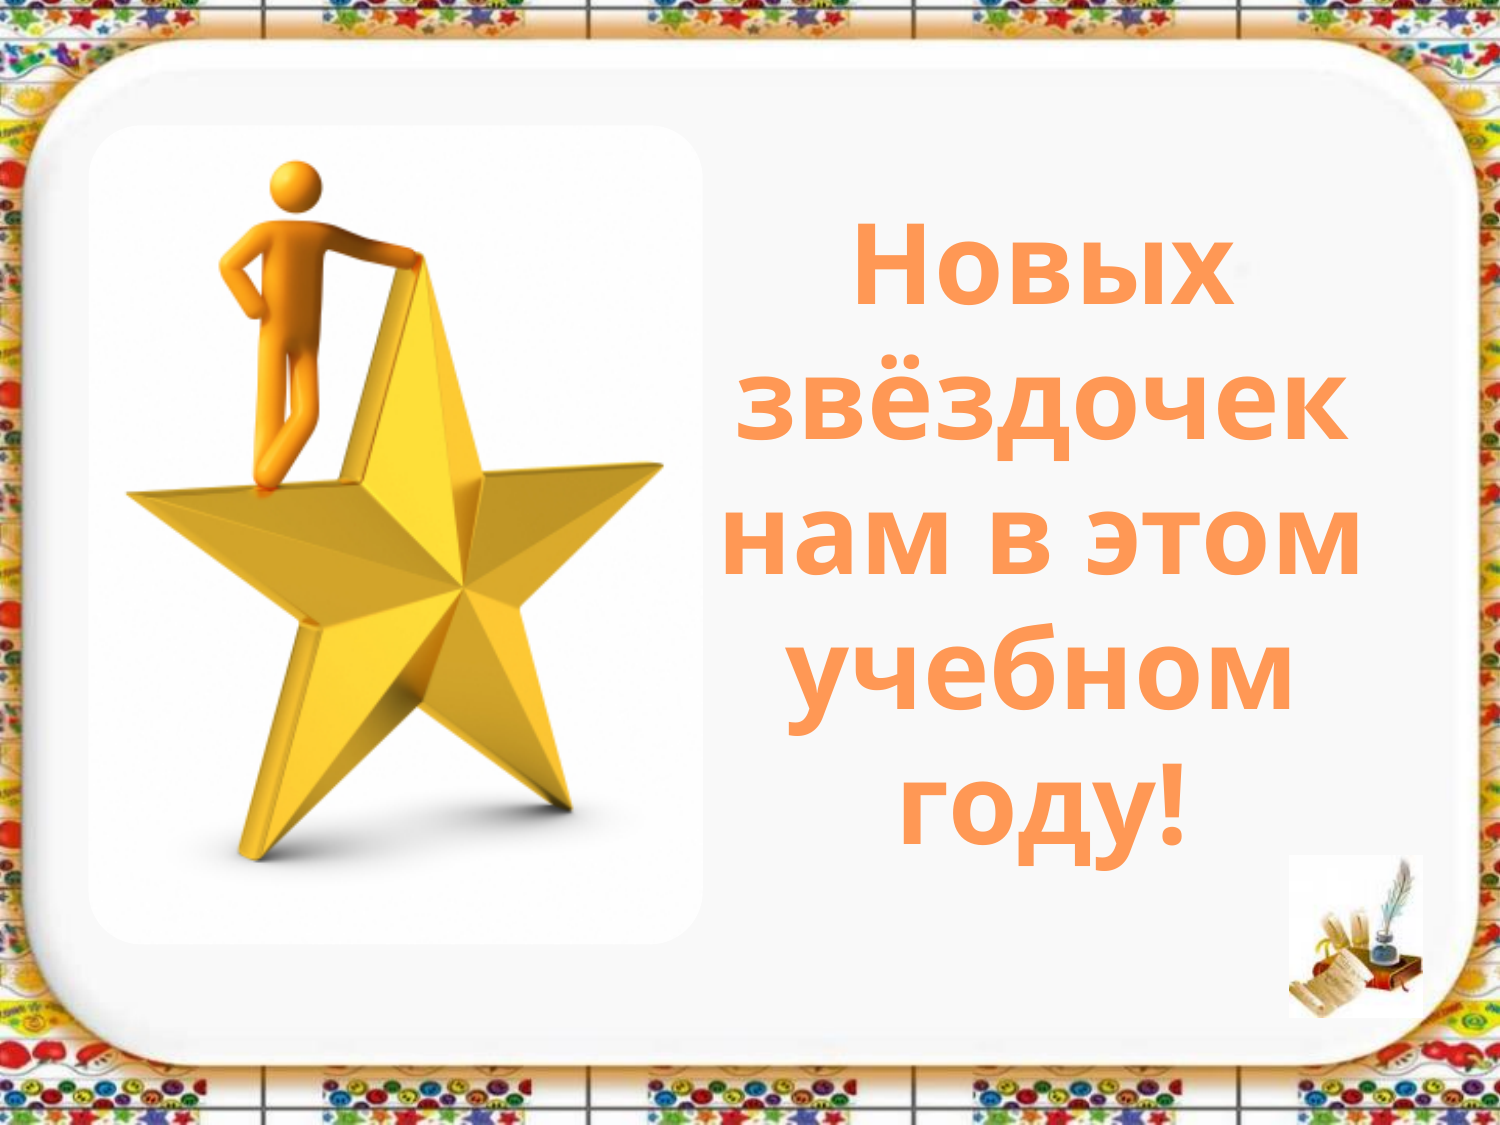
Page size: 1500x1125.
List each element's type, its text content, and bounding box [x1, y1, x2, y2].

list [88, 125, 703, 945]
picture [0, 0, 1500, 1125]
text_box Новых звёздочек нам в этом учебном году! [709, 184, 1418, 875]
